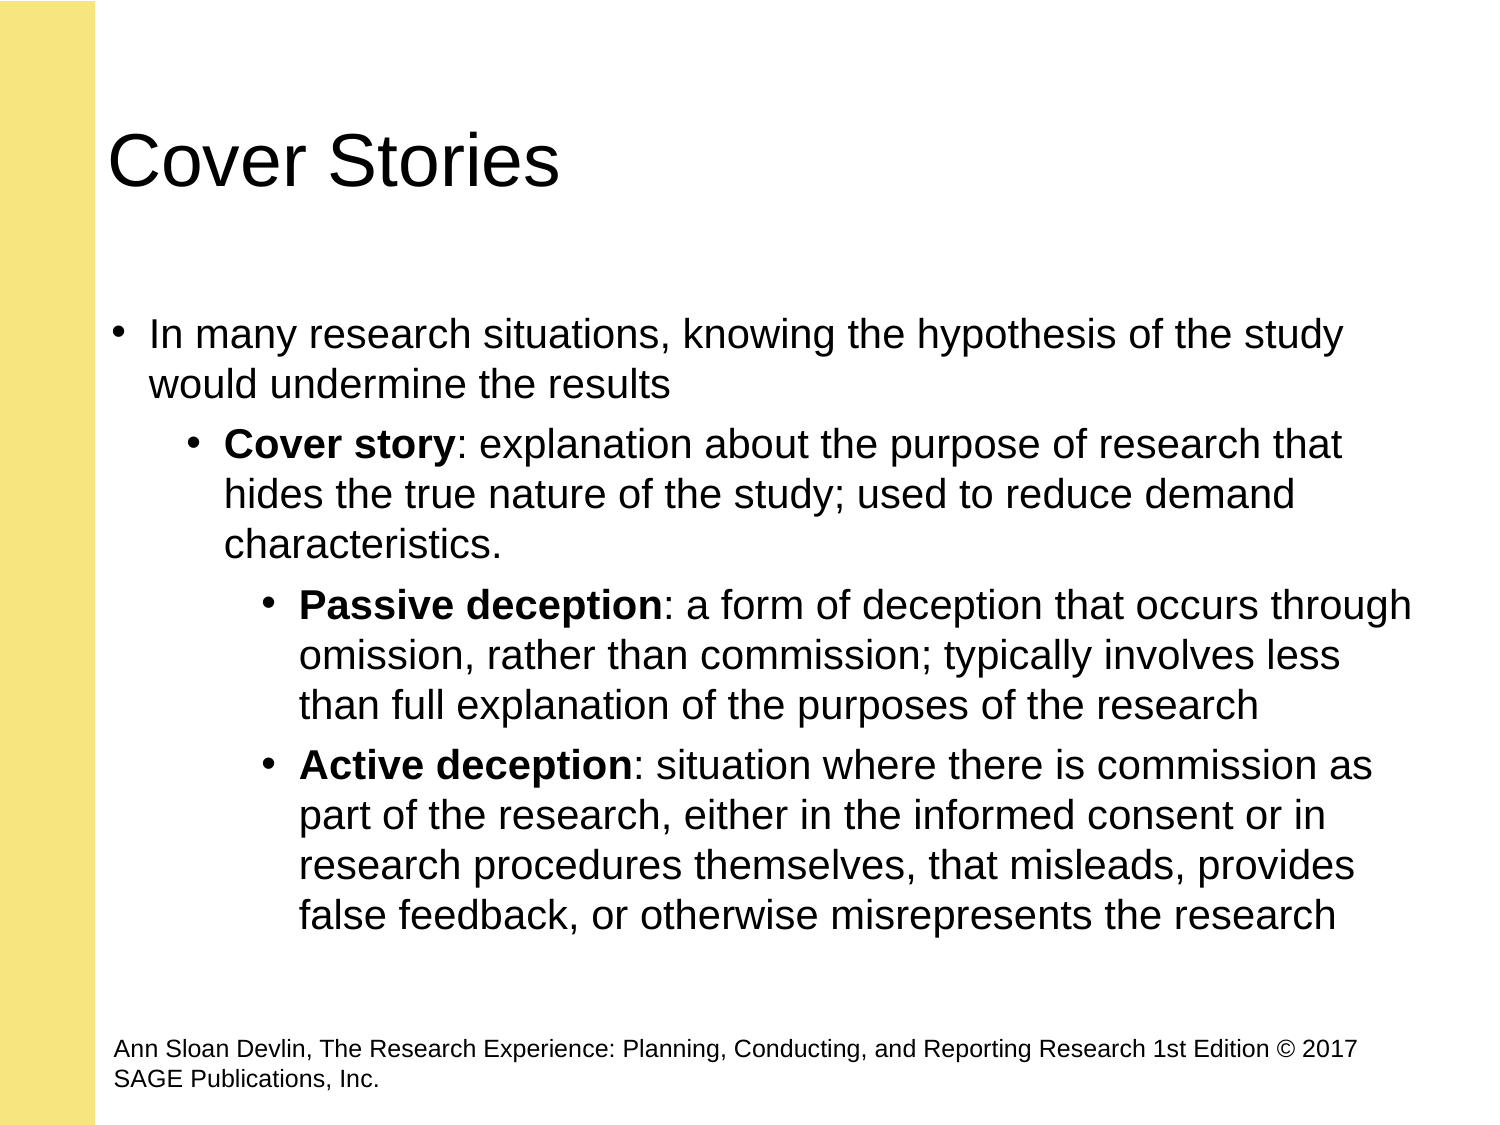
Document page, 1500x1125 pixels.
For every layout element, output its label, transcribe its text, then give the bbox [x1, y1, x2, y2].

title Cover Stories [92, 104, 631, 221]
list In many research situations, knowing the hypothesis of the study would undermine the results Cover story: explanation about the purpose of research that hides the true nature of the study; used to reduce demand characteristics. Passive deception: a form of deception that occurs through omission, rather than commission; typically involves less than full explanation of the purposes of the research Active deception: situation where there is commission as part of the research, either in the informed consent or in research procedures themselves, that misleads, provides false feedback, or otherwise misrepresents the research [96, 299, 1436, 955]
picture [0, 1, 96, 1125]
